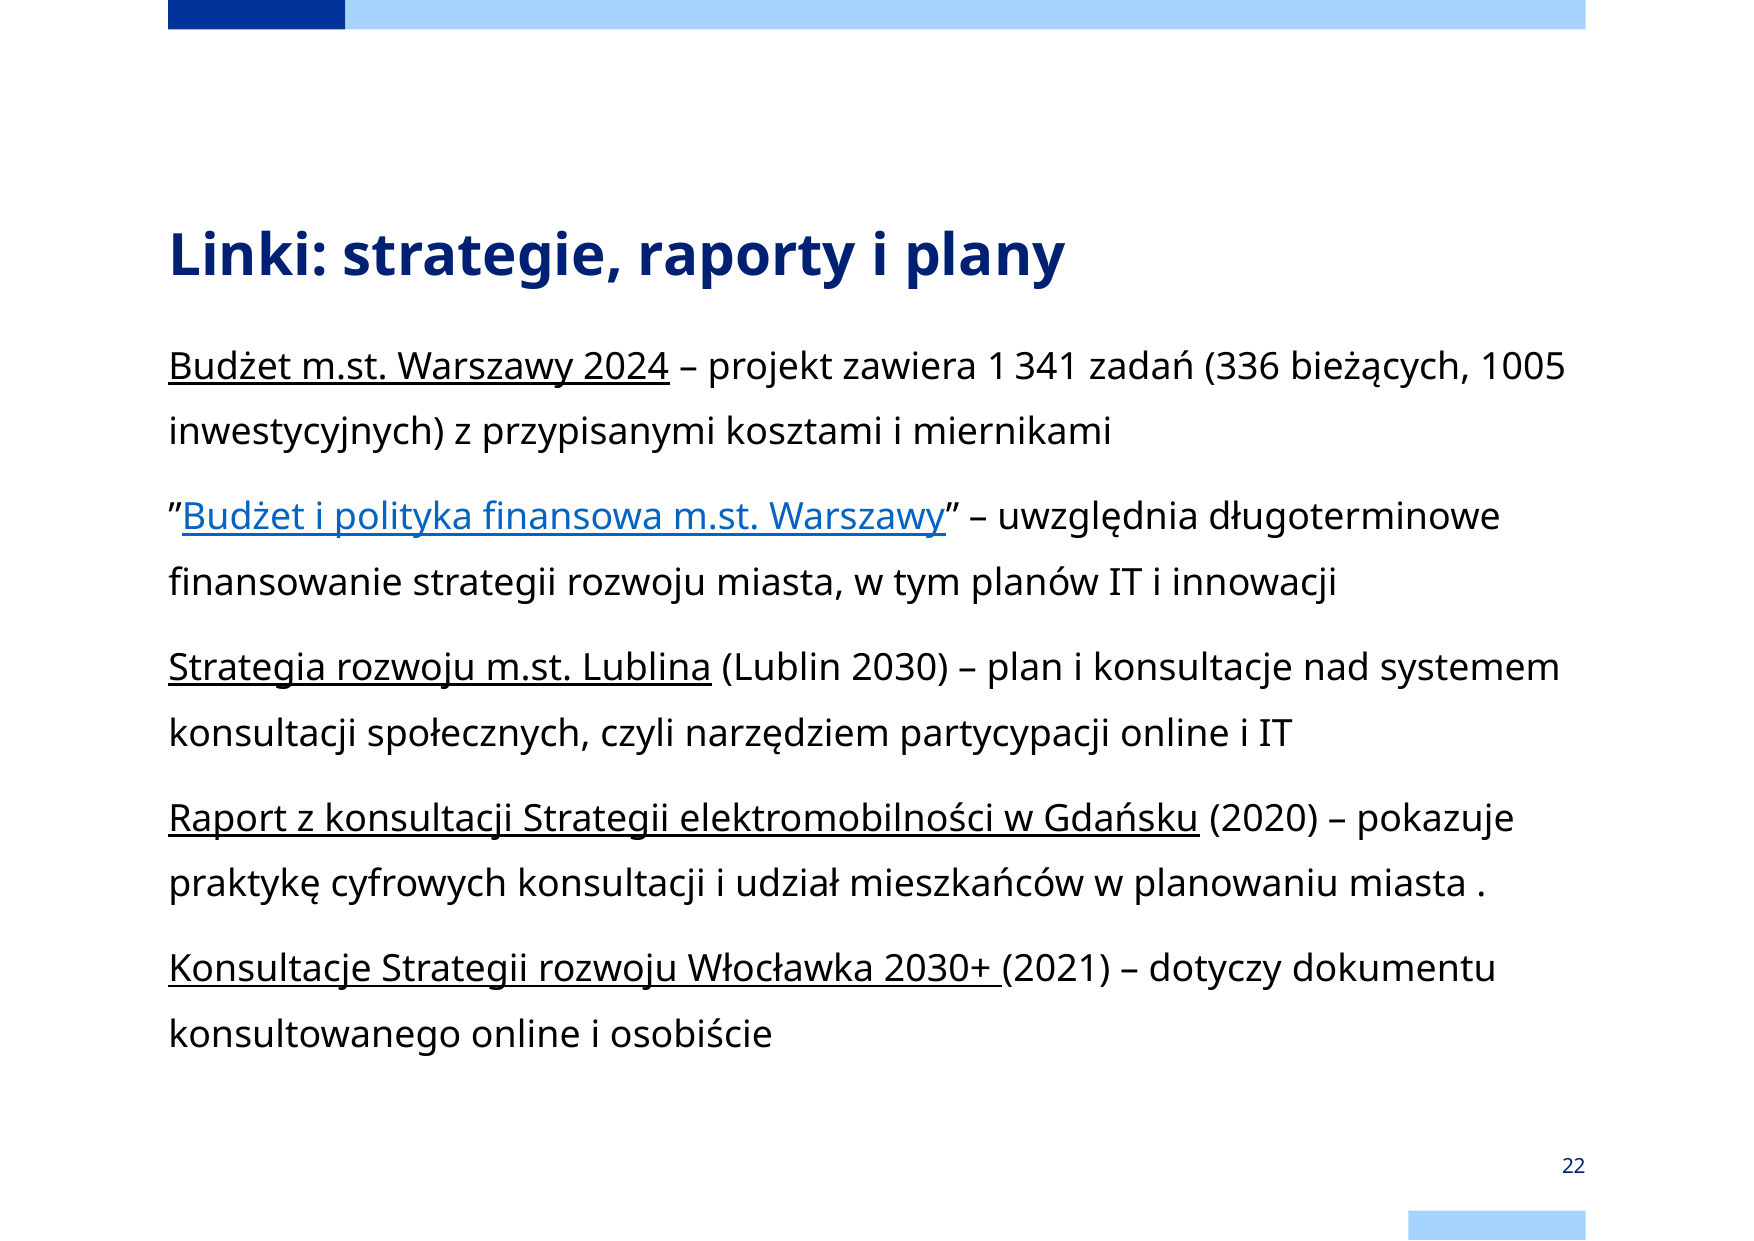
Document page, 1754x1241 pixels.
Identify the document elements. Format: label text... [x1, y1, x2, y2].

slide_number ‹#› [1408, 1151, 1586, 1182]
list Budżet m.st. Warszawy 2024 – projekt zawiera 1 341 zadań (336 bieżących, 1005 inwestycyjnych) z przypisanymi kosztami i miernikami ”Budżet i polityka finansowa m.st. Warszawy” – uwzględnia długoterminowe finansowanie strategii rozwoju miasta, w tym planów IT i innowacji Strategia rozwoju m.st. Lublina (Lublin 2030) – plan i konsultacje nad systemem konsultacji społecznych, czyli narzędziem partycypacji online i IT Raport z konsultacji Strategii elektromobilności w Gdańsku (2020) – pokazuje praktykę cyfrowych konsultacji i udział mieszkańców w planowaniu miasta . Konsultacje Strategii rozwoju Włocławka 2030+ (2021) – dotyczy dokumentu konsultowanego online i osobiście [168, 324, 1586, 1093]
title Linki: strategie, raporty i plany [168, 147, 1586, 324]
